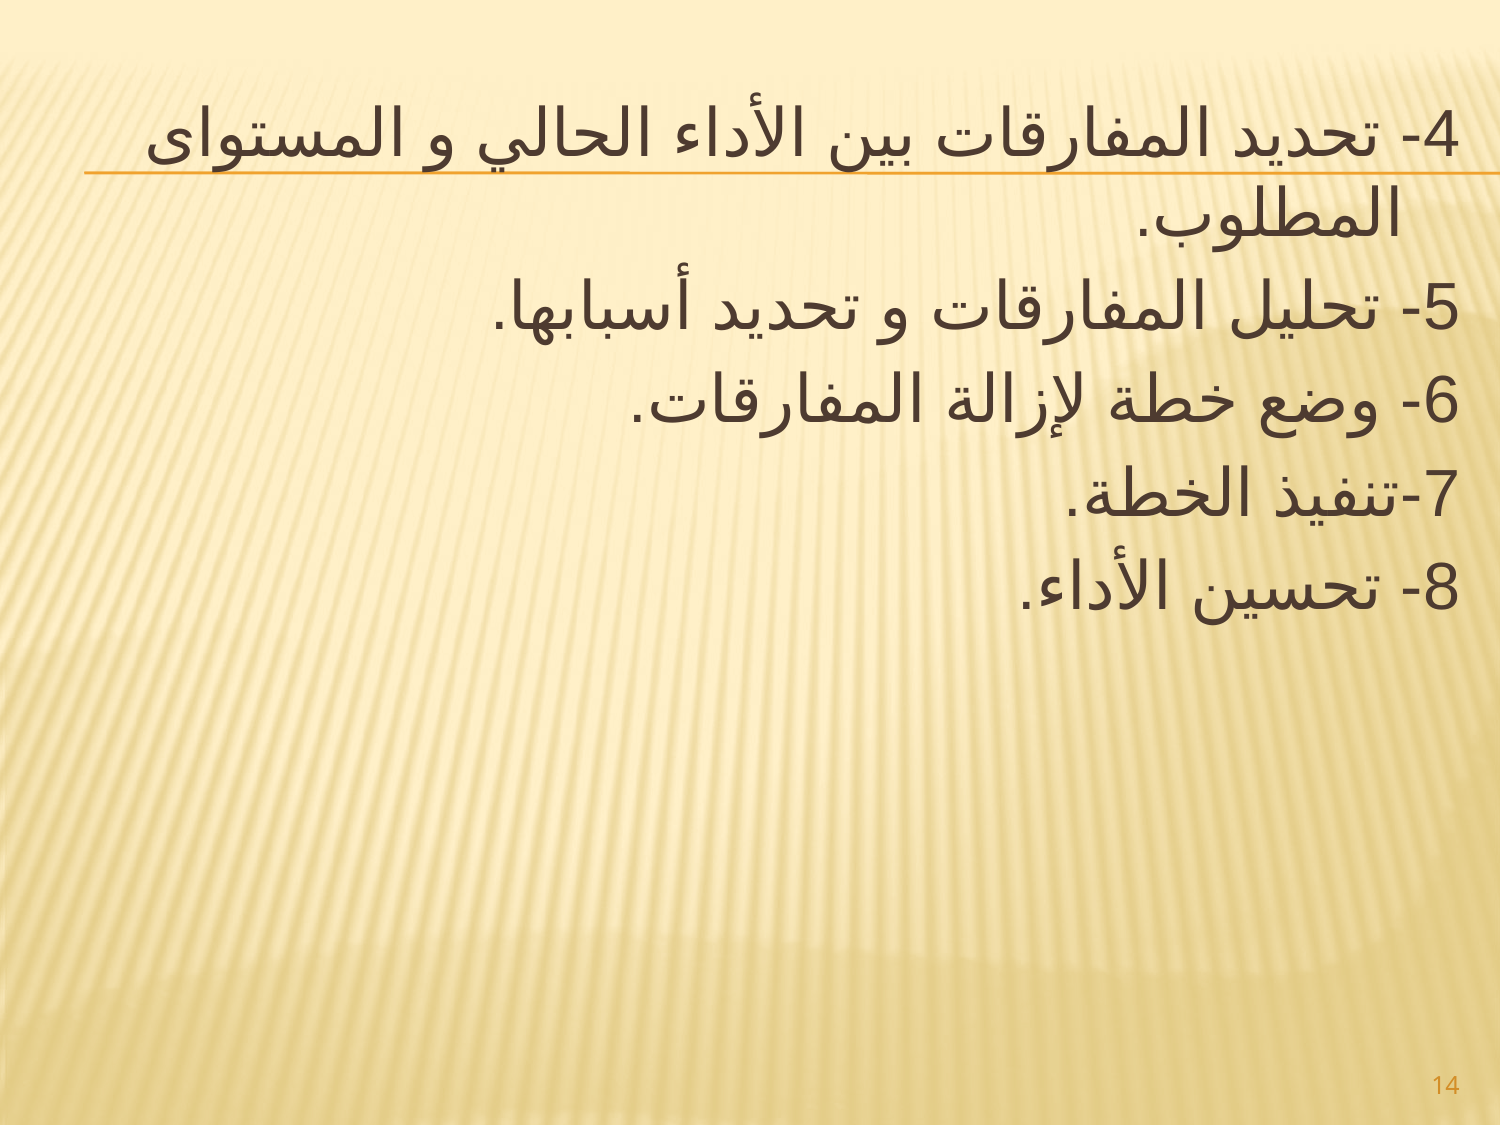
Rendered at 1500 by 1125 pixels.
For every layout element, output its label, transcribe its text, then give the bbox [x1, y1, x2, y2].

slide_number 14 [1350, 1061, 1475, 1103]
list 4- تحديد المفارقات بين الأداء الحالي و المستواى المطلوب. 5- تحليل المفارقات و تحديد أسبابها. 6- وضع خطة لإزالة المفارقات. 7-تنفيذ الخطة. 8- تحسين الأداء. [50, 82, 1475, 998]
